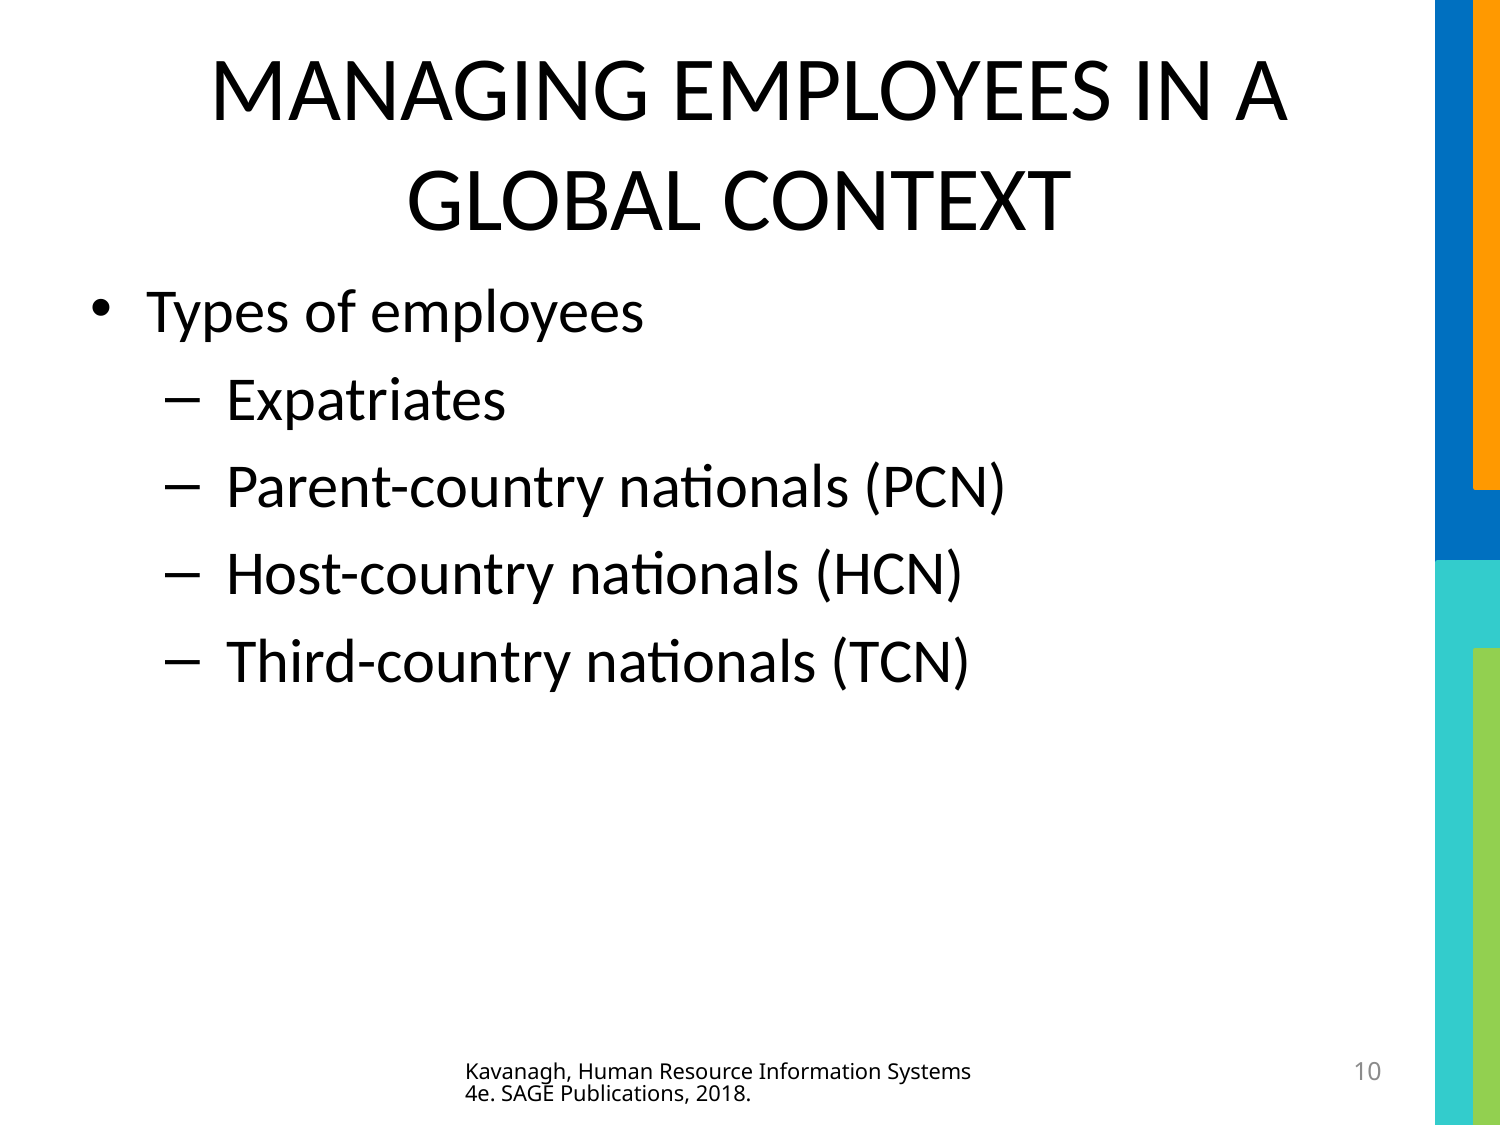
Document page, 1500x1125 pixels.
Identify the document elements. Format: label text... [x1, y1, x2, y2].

title MANAGING EMPLOYEES IN A GLOBAL CONTEXT [75, 45, 1425, 233]
footer Kavanagh, Human Resource Information Systems 4e. SAGE Publications, 2018. [450, 1042, 1004, 1103]
slide_number 10 [1059, 1042, 1397, 1103]
list Types of employees Expatriates Parent-country nationals (PCN) Host-country nationals (HCN) Third-country nationals (TCN) [75, 262, 1425, 1005]
